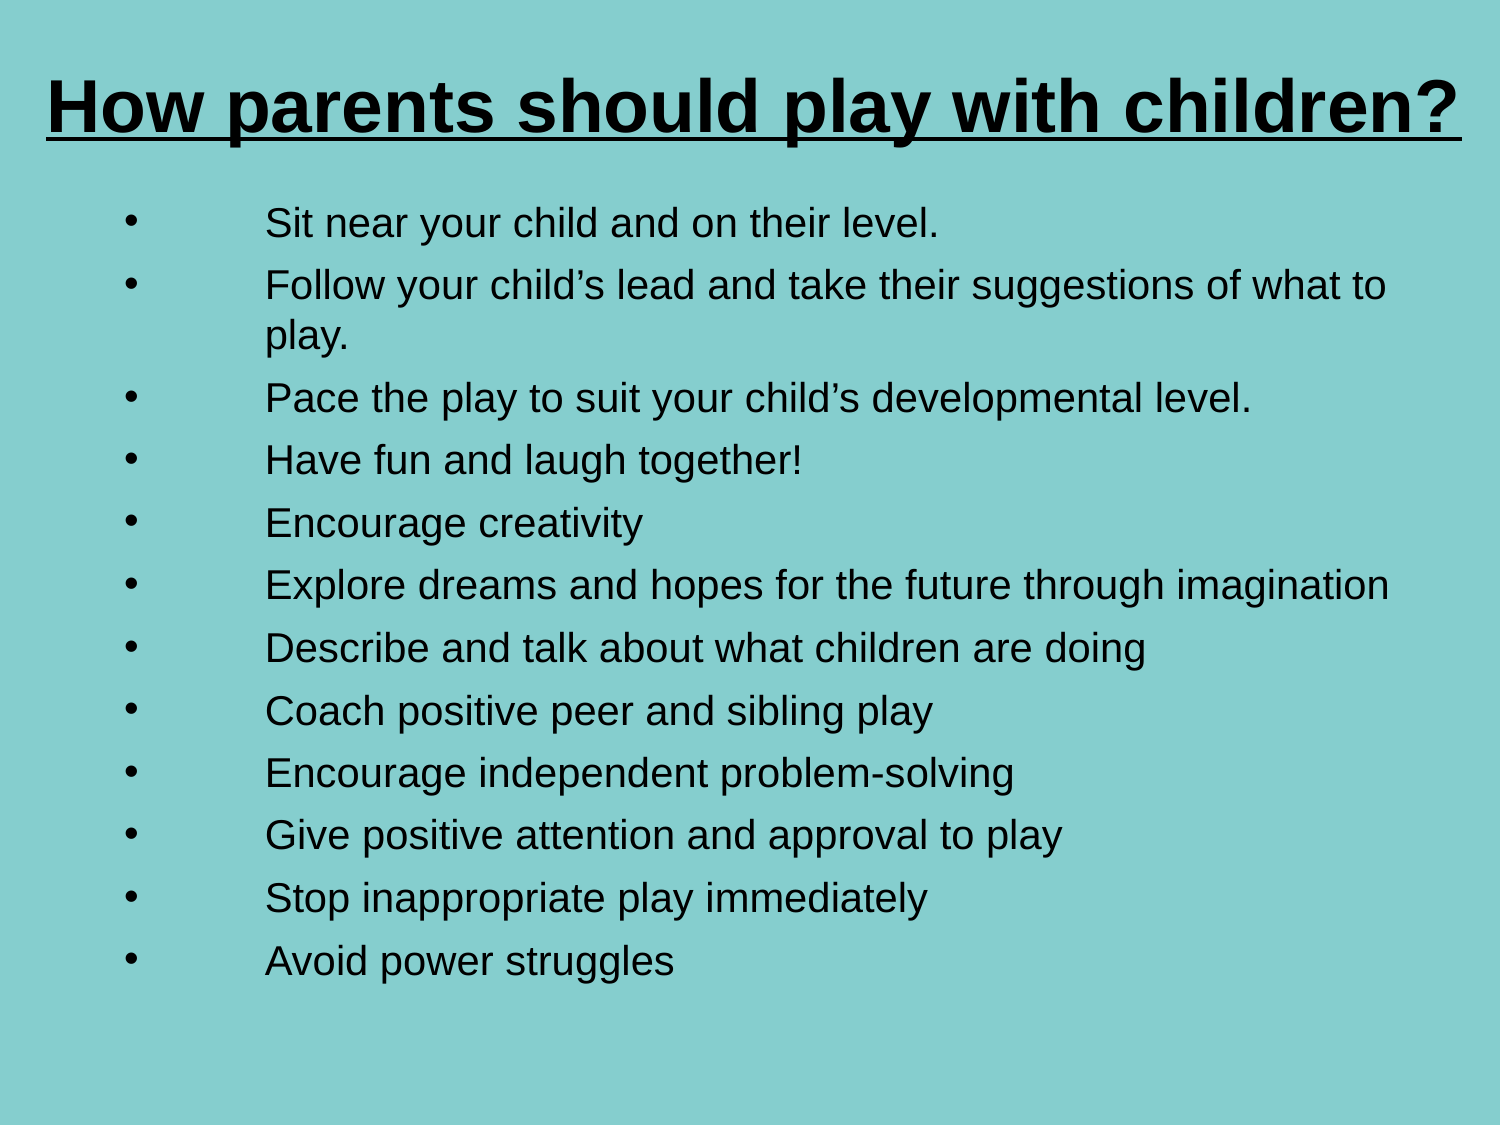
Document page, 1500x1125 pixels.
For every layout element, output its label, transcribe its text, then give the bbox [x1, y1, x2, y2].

title How parents should play with children? [31, 50, 1482, 338]
list Sit near your child and on their level. Follow your child’s lead and take their suggestions of what to play. Pace the play to suit your child’s developmental level. Have fun and laugh together! Encourage creativity Explore dreams and hopes for the future through imagination Describe and talk about what children are doing Coach positive peer and sibling play Encourage independent problem-solving Give positive attention and approval to play Stop inappropriate play immediately Avoid power struggles [34, 187, 1450, 1125]
